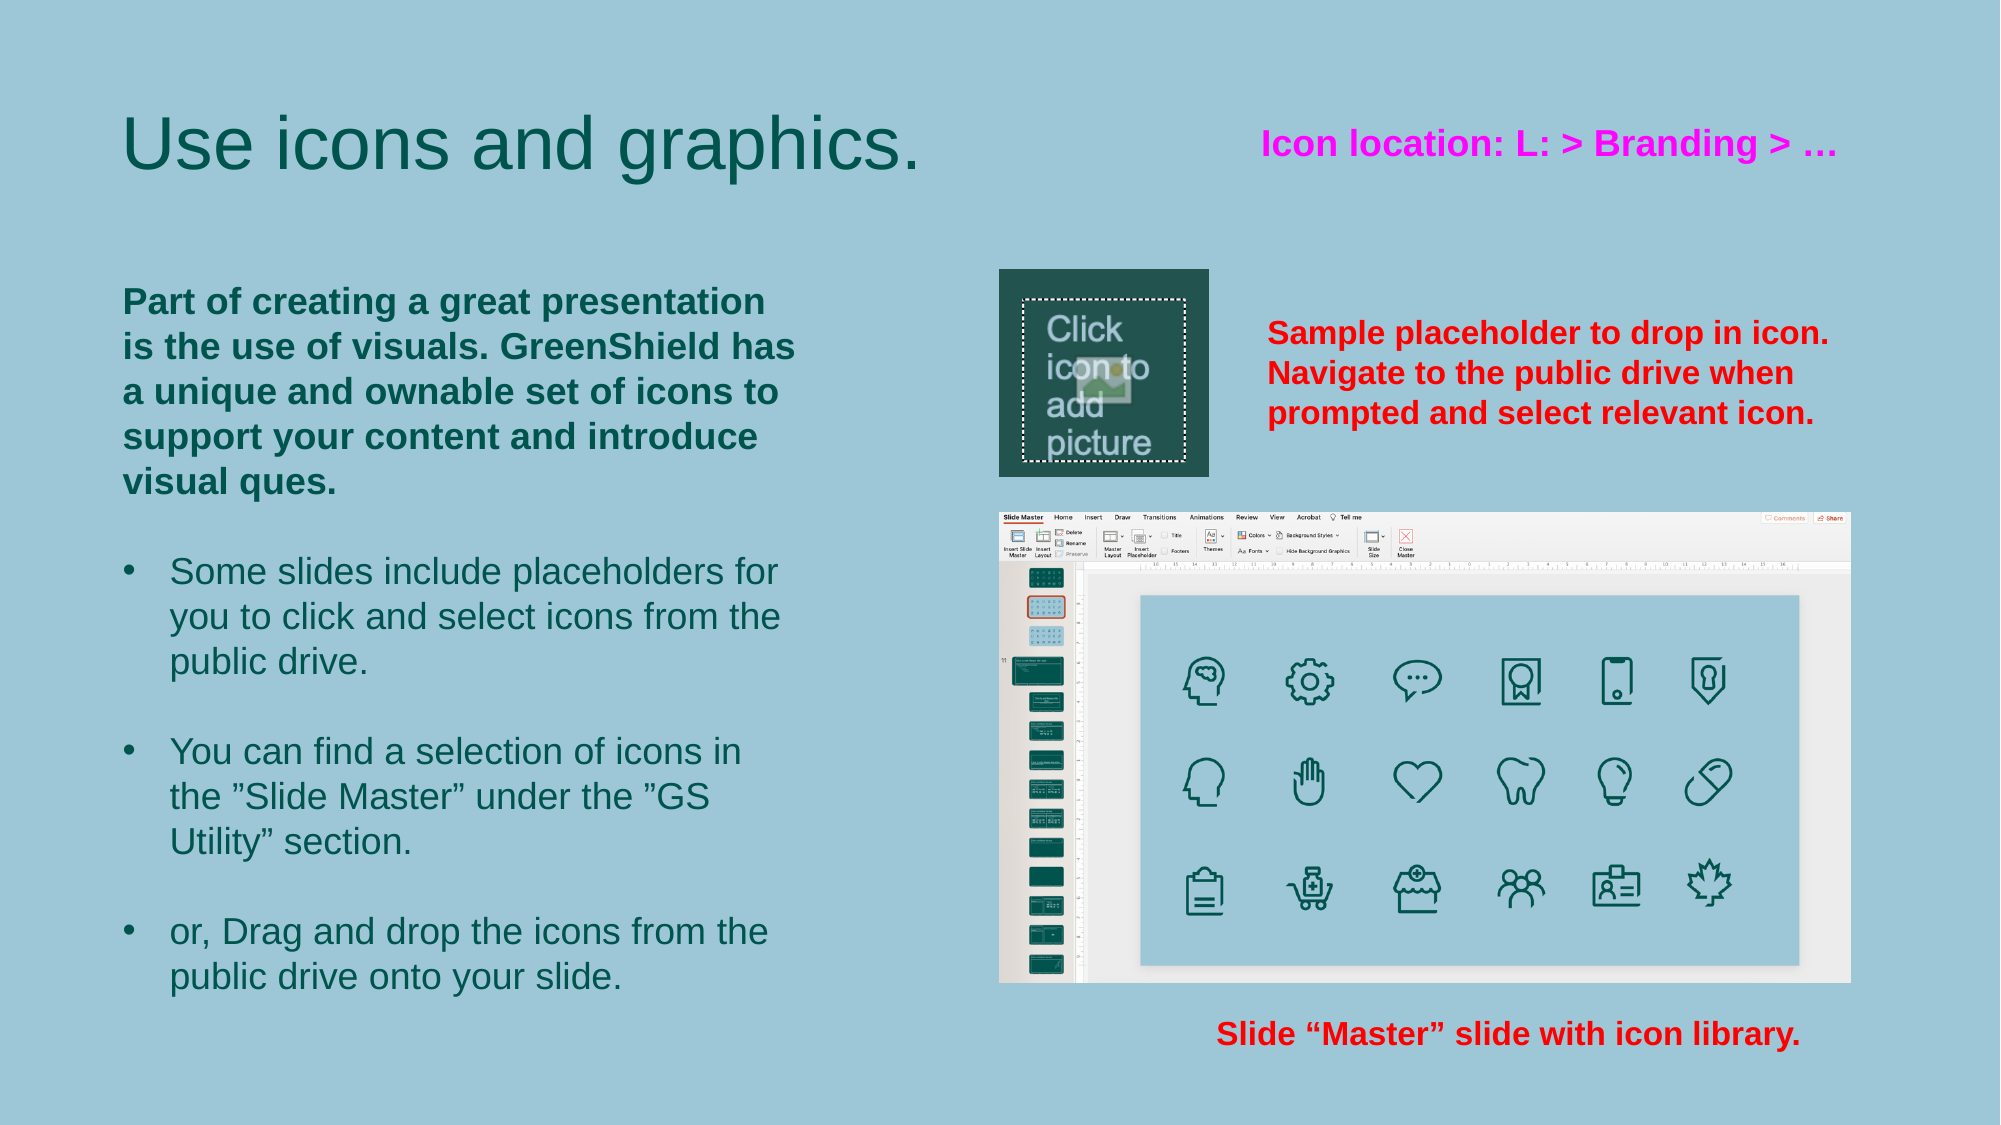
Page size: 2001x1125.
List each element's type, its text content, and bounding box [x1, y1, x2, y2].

picture [999, 269, 1209, 477]
text_box Slide “Master” slide with icon library. [982, 1004, 1817, 1060]
text_box Sample placeholder to drop in icon. Navigate to the public drive when prompted and select relevant icon. [1252, 304, 1851, 439]
text_box Use icons and graphics. [106, 87, 938, 192]
text_box Part of creating a great presentation is the use of visuals. GreenShield has a unique and ownable set of icons to support your content and introduce visual ques. Some slides include placeholders for you to click and select icons from the public drive. You can find a selection of icons in the ”Slide Master” under the ”GS Utility” section. or, Drag and drop the icons from the public drive onto your slide. [107, 270, 819, 1005]
picture [999, 512, 1851, 983]
text_box Icon location: L: > Branding > … [1246, 112, 2000, 172]
